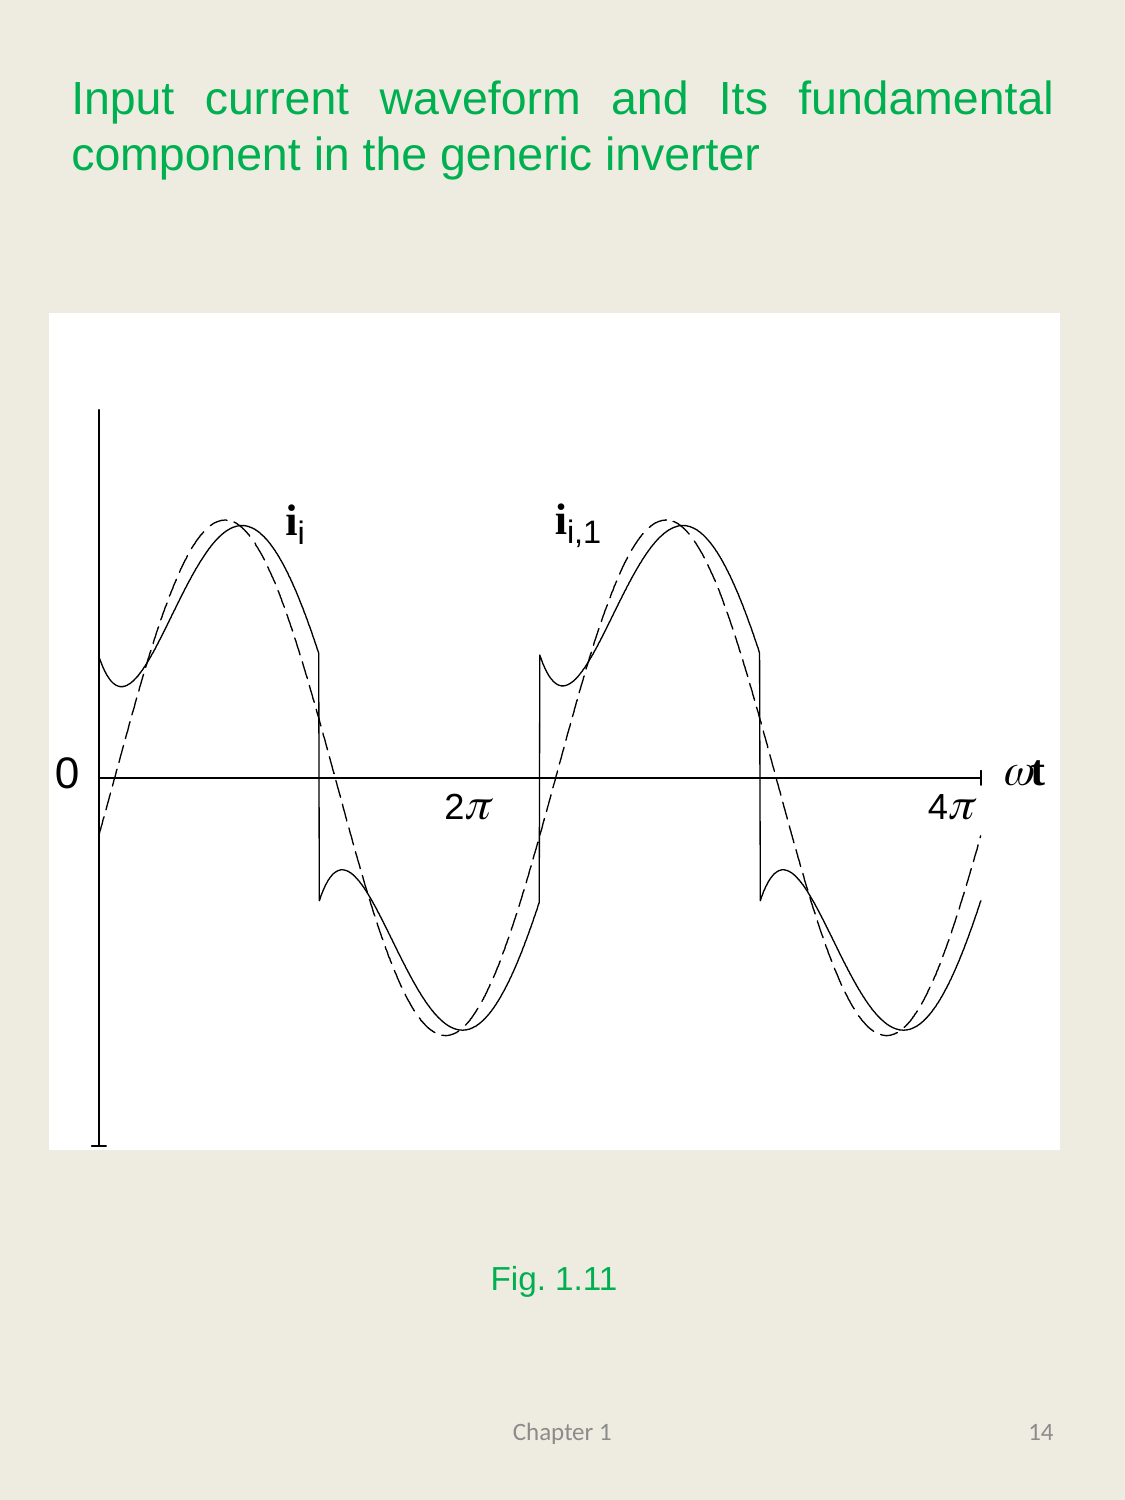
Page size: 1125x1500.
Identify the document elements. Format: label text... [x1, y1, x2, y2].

text_box Fig. 1.11 [475, 1249, 633, 1305]
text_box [48, 312, 1061, 1151]
title Input current waveform and Its fundamental component in the generic inverter [56, 60, 1069, 188]
footer Chapter 1 [384, 1390, 741, 1471]
slide_number 14 [806, 1390, 1069, 1471]
